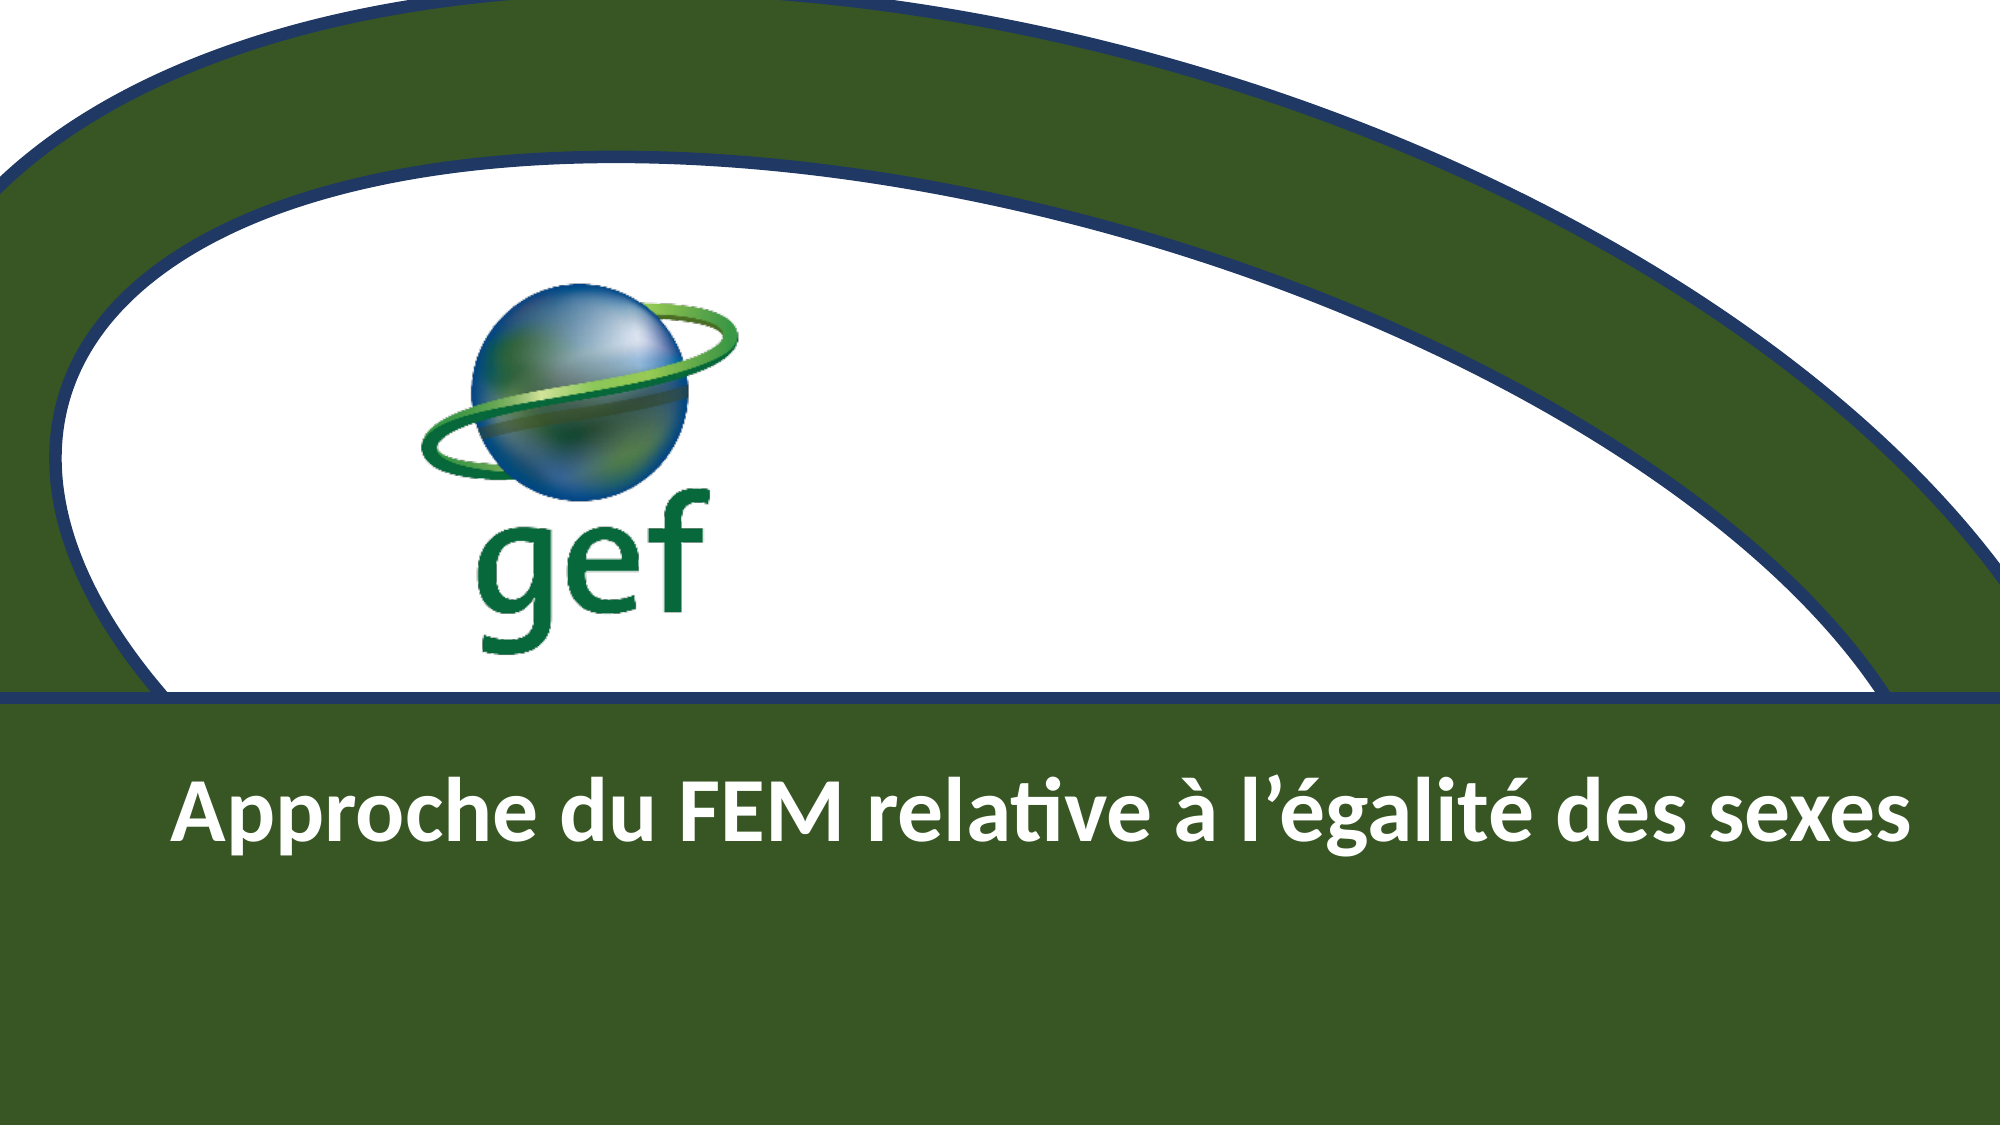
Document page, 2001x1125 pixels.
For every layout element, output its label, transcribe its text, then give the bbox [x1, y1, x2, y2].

picture [413, 274, 747, 665]
text_box Approche du FEM relative à l’égalité des sexes [0, 697, 2000, 1125]
text_box [0, 0, 2000, 697]
